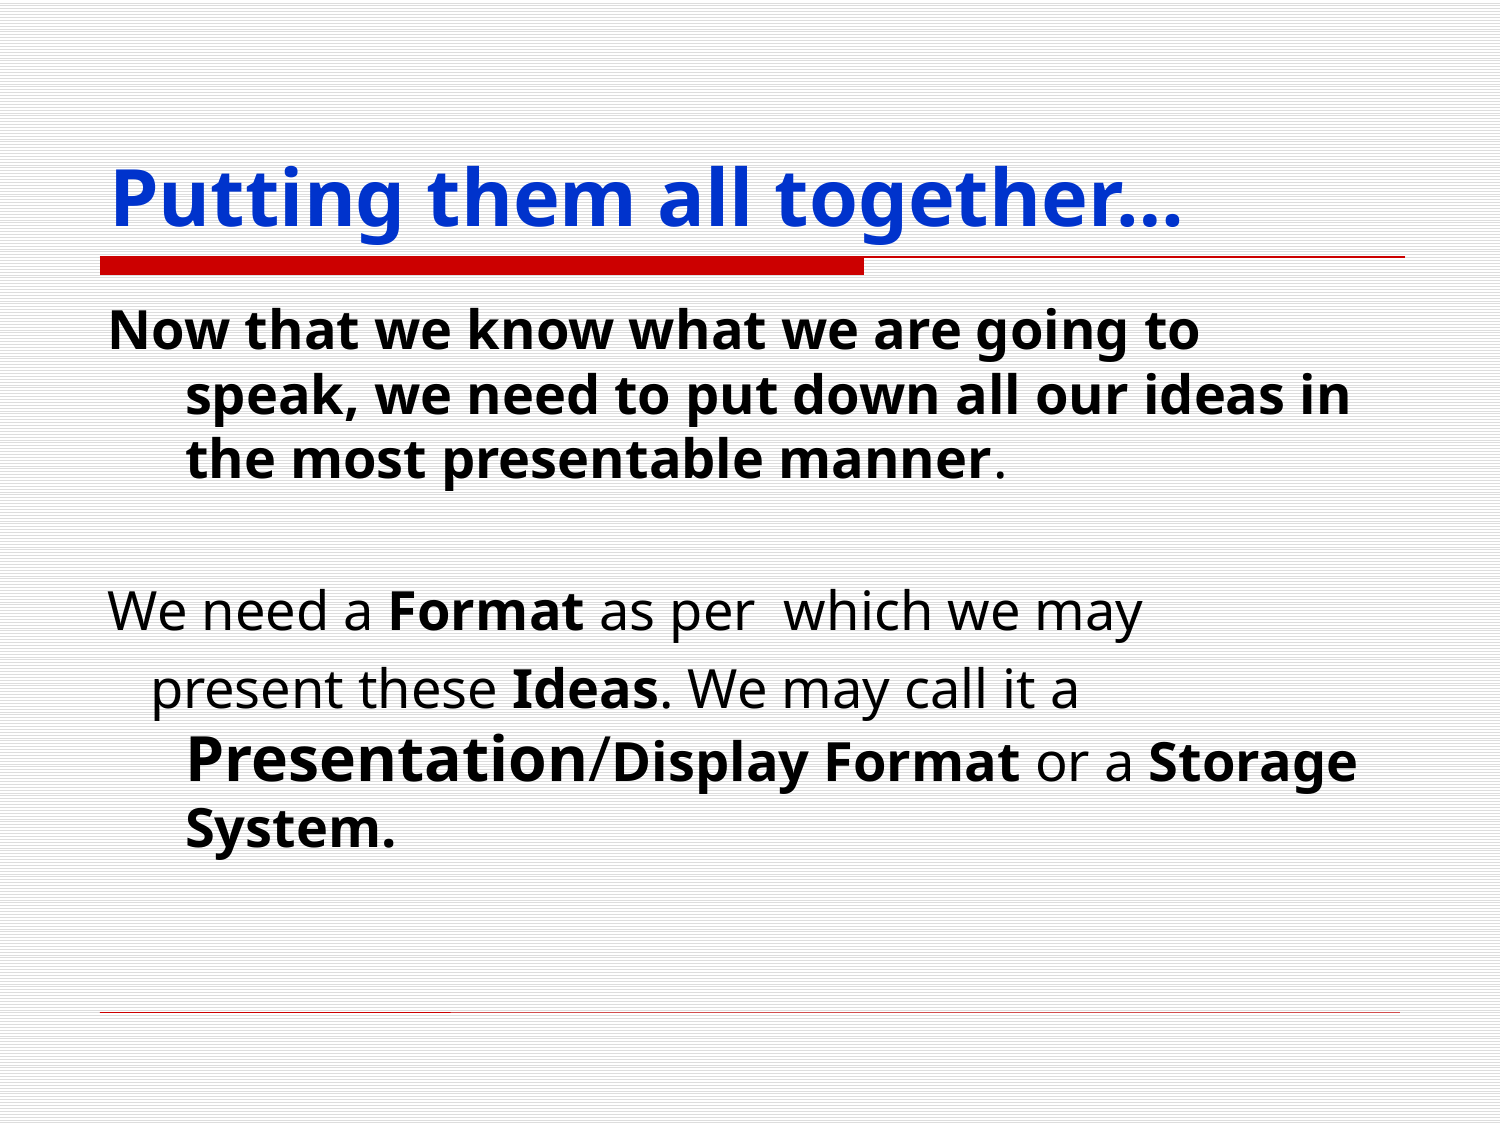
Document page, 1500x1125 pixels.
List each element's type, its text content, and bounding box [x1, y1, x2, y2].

list Now that we know what we are going to speak, we need to put down all our ideas in the most presentable manner. We need a Format as per which we may present these Ideas. We may call it a Presentation/Display Format or a Storage System. [92, 287, 1406, 988]
title Putting them all together… [93, 49, 1407, 250]
